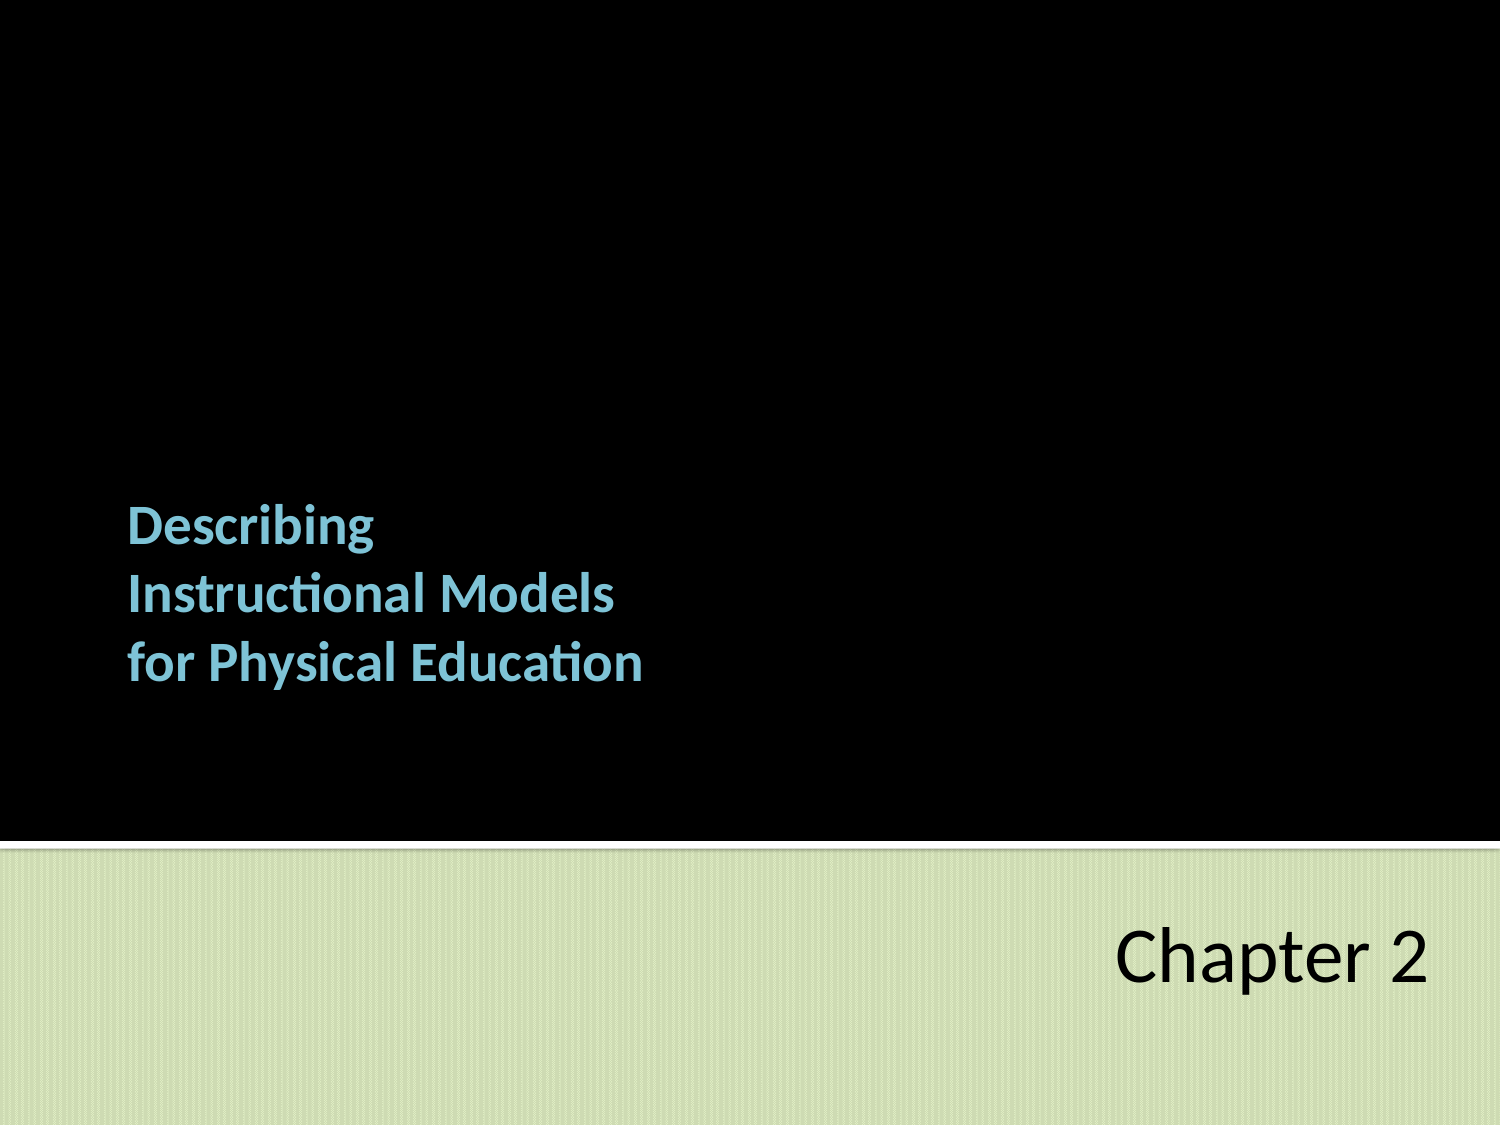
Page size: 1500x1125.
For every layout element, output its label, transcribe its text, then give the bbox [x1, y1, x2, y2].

title Describing Instructional Models for Physical Education [112, 487, 1438, 762]
subtitle Chapter 2 [487, 699, 1438, 1000]
